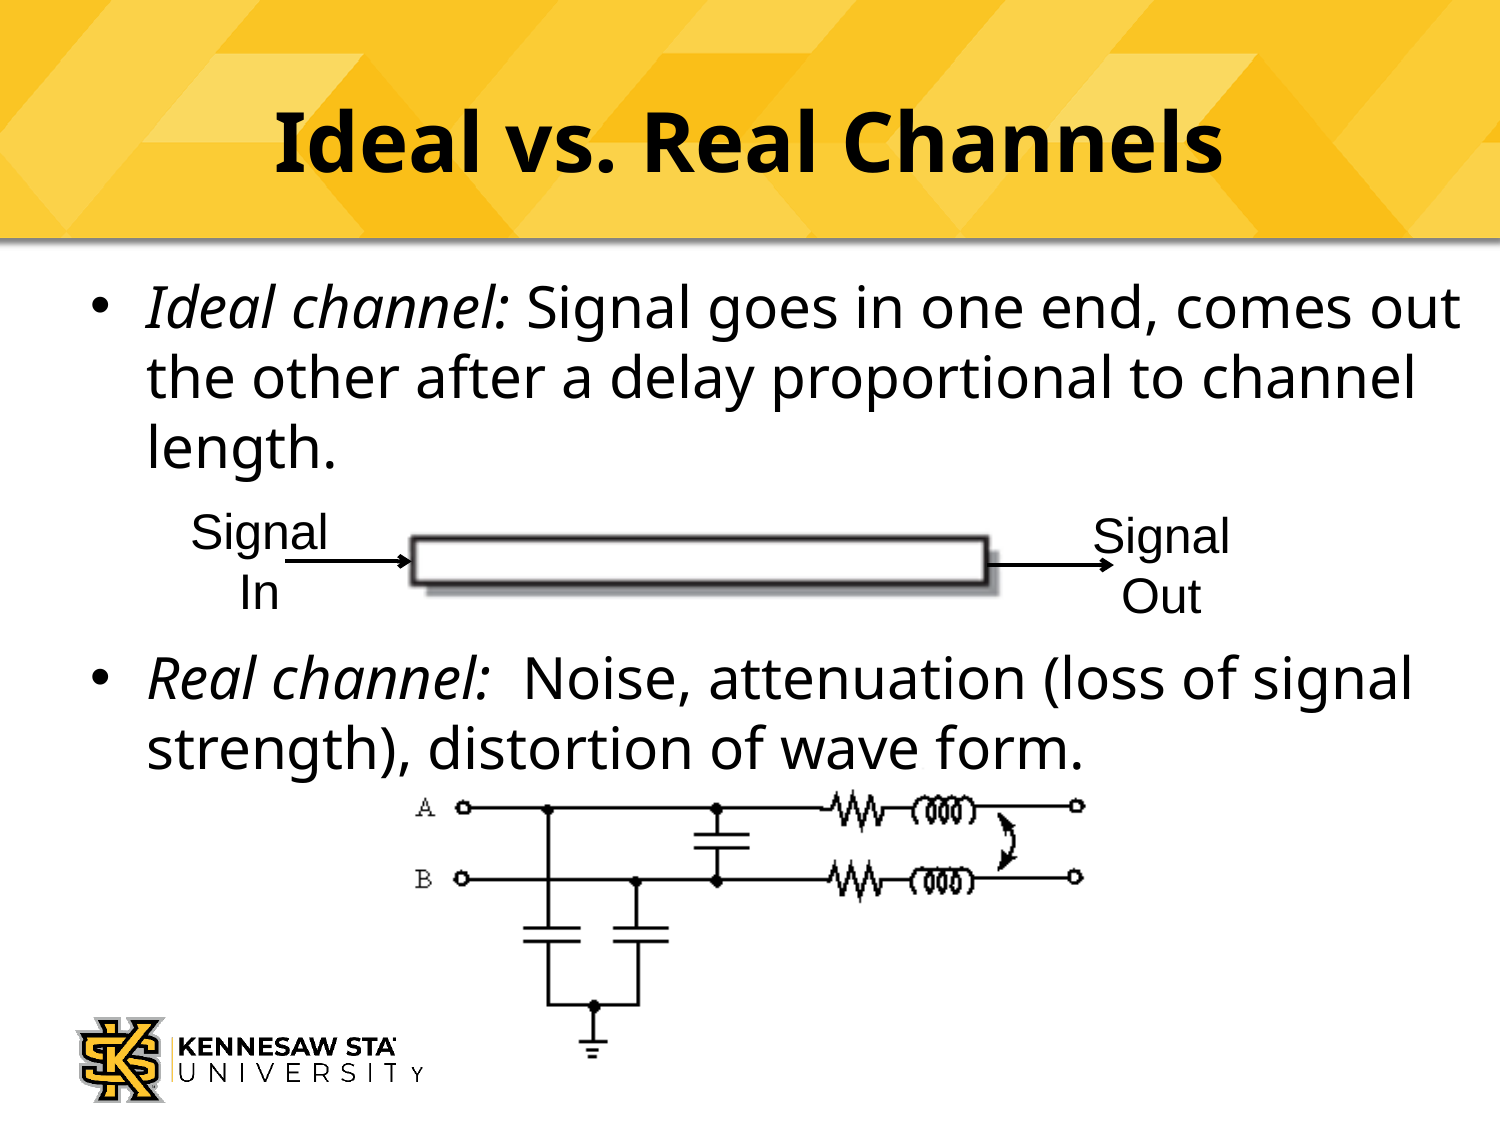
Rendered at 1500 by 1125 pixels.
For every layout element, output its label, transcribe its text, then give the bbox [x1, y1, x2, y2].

picture [0, 0, 1500, 251]
list Ideal channel: Signal goes in one end, comes out the other after a delay proportional to channel length. Real channel: Noise, attenuation (loss of signal strength), distortion of wave form. [75, 262, 1478, 1005]
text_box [148, 490, 1273, 635]
picture [75, 748, 1104, 1103]
title Ideal vs. Real Channels [75, 45, 1425, 233]
